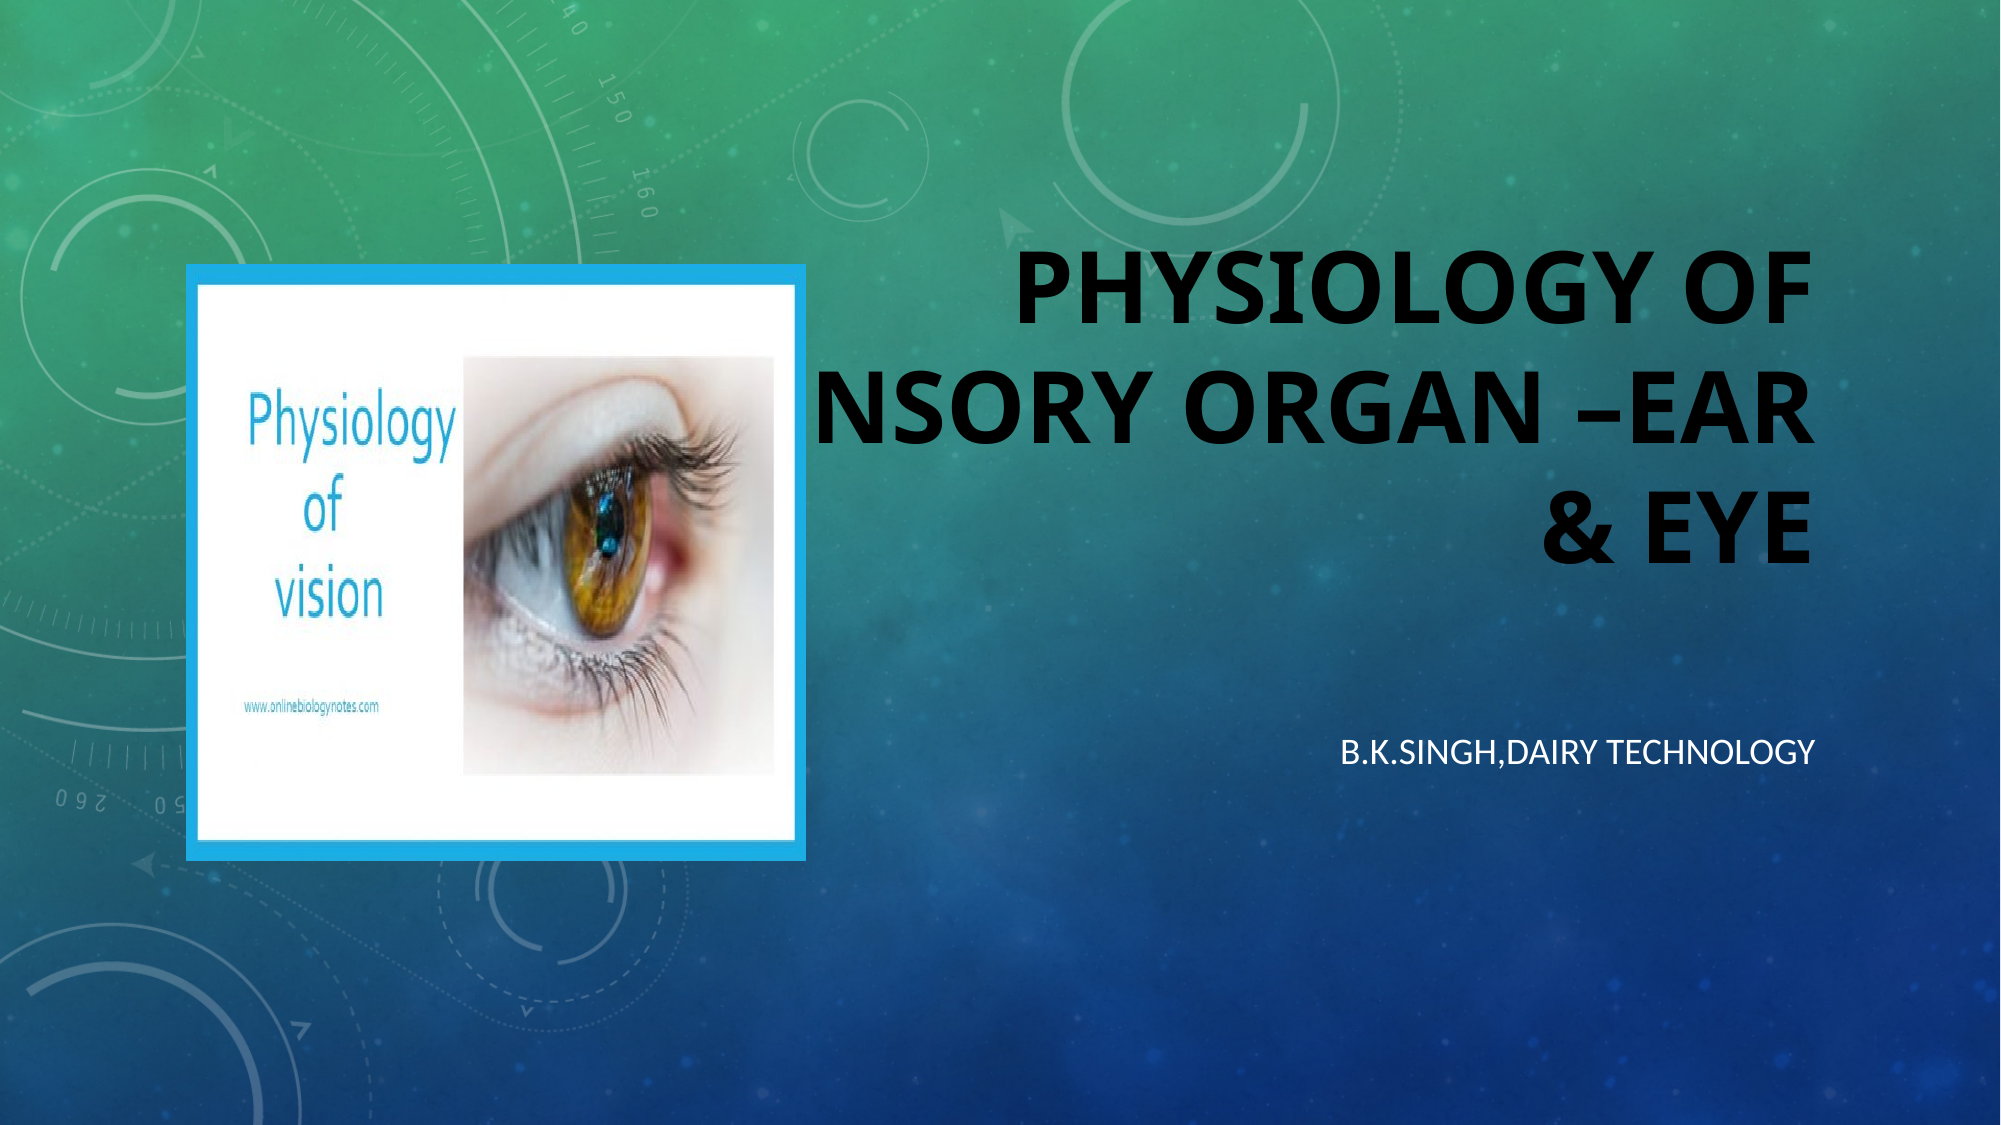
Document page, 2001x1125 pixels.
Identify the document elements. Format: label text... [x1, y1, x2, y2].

title Physiology of Sensory Organ –Ear & Eye [812, 322, 1831, 592]
subtitle B.K.Singh,Dairy Technology [1212, 719, 1831, 950]
picture [0, 0, 2001, 1125]
